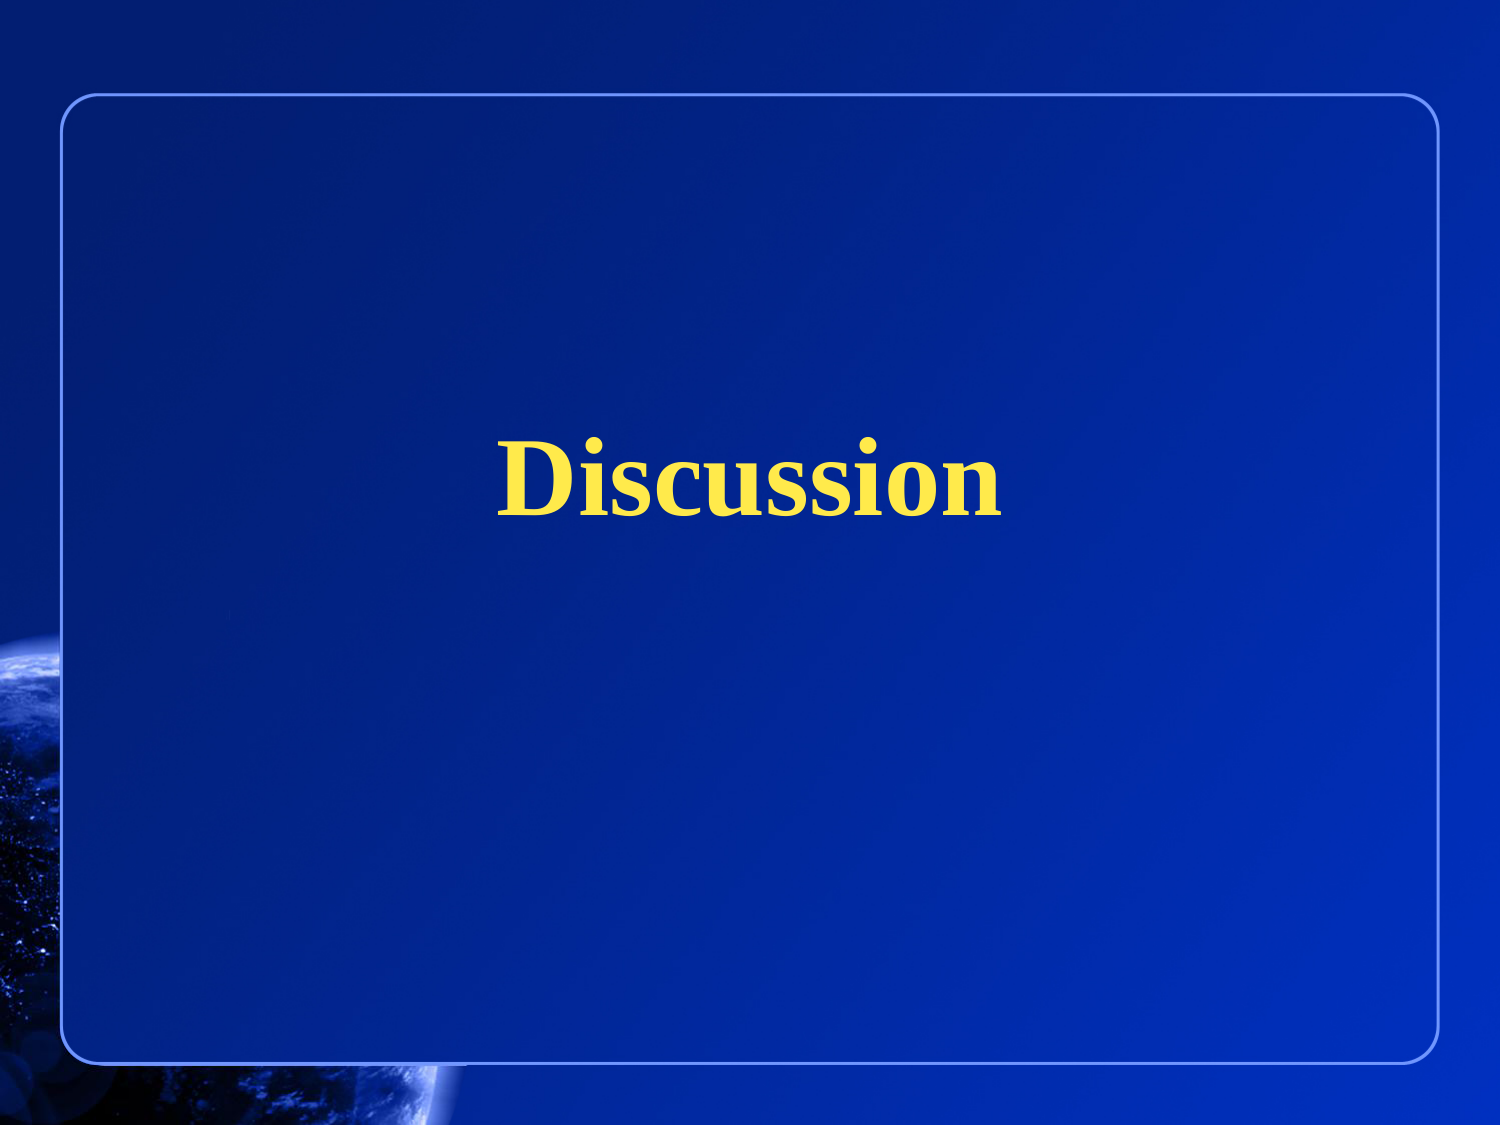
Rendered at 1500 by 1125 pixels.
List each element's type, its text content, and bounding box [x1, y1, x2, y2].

title Discussion [74, 411, 1426, 529]
picture [0, 0, 1500, 1125]
